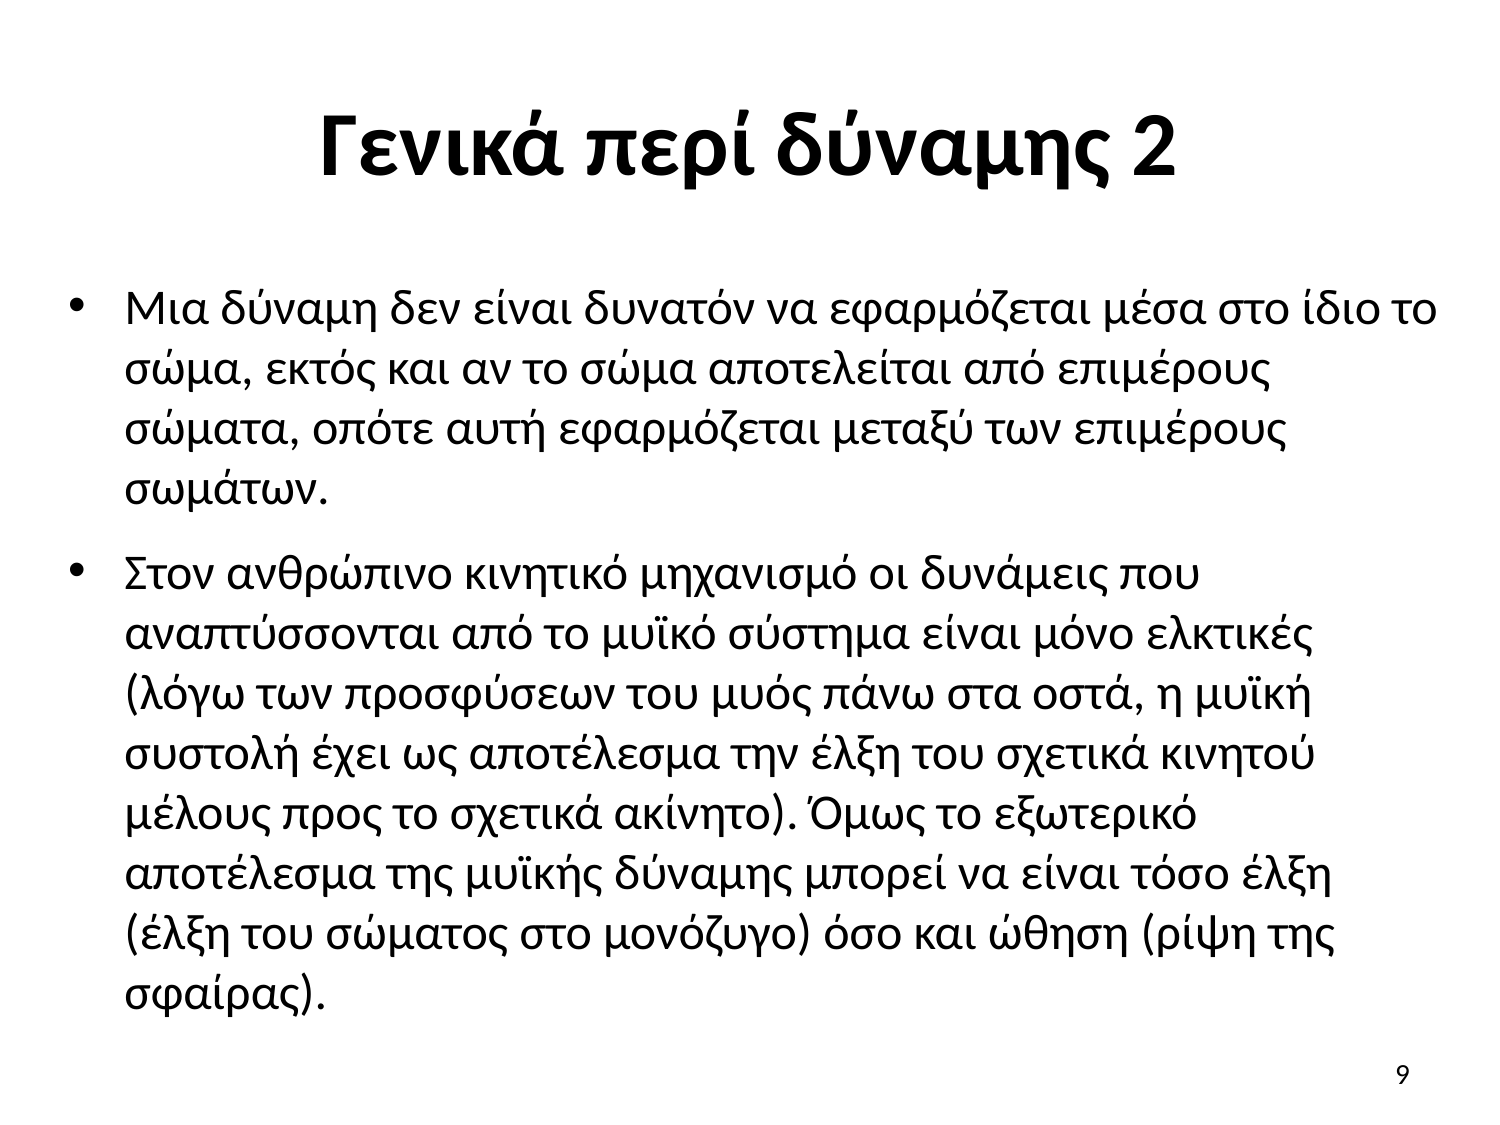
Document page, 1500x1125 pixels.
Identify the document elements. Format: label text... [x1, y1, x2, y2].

list Μια δύναμη δεν είναι δυνατόν να εφαρμόζεται μέσα στο ίδιο το σώμα, εκτός και αν το σώμα αποτελείται από επιμέρους σώματα, οπότε αυτή εφαρμόζεται μεταξύ των επιμέρους σωμάτων. Στον ανθρώπινο κινητικό μηχανισμό οι δυνάμεις που αναπτύσσονται από το μυϊκό σύστημα είναι μόνο ελκτικές (λόγω των προσφύσεων του μυός πάνω στα οστά, η μυϊκή συστολή έχει ως αποτέλεσμα την έλξη του σχετικά κινητού μέλους προς το σχετικά ακίνητο). Όμως το εξωτερικό αποτέλεσμα της μυϊκής δύναμης μπορεί να είναι τόσο έλξη (έλξη του σώματος στο μονόζυγο) όσο και ώθηση (ρίψη της σφαίρας). [53, 267, 1459, 1083]
title Γενικά περί δύναμης 2 [75, 45, 1425, 233]
slide_number 9 [1074, 1042, 1425, 1103]
